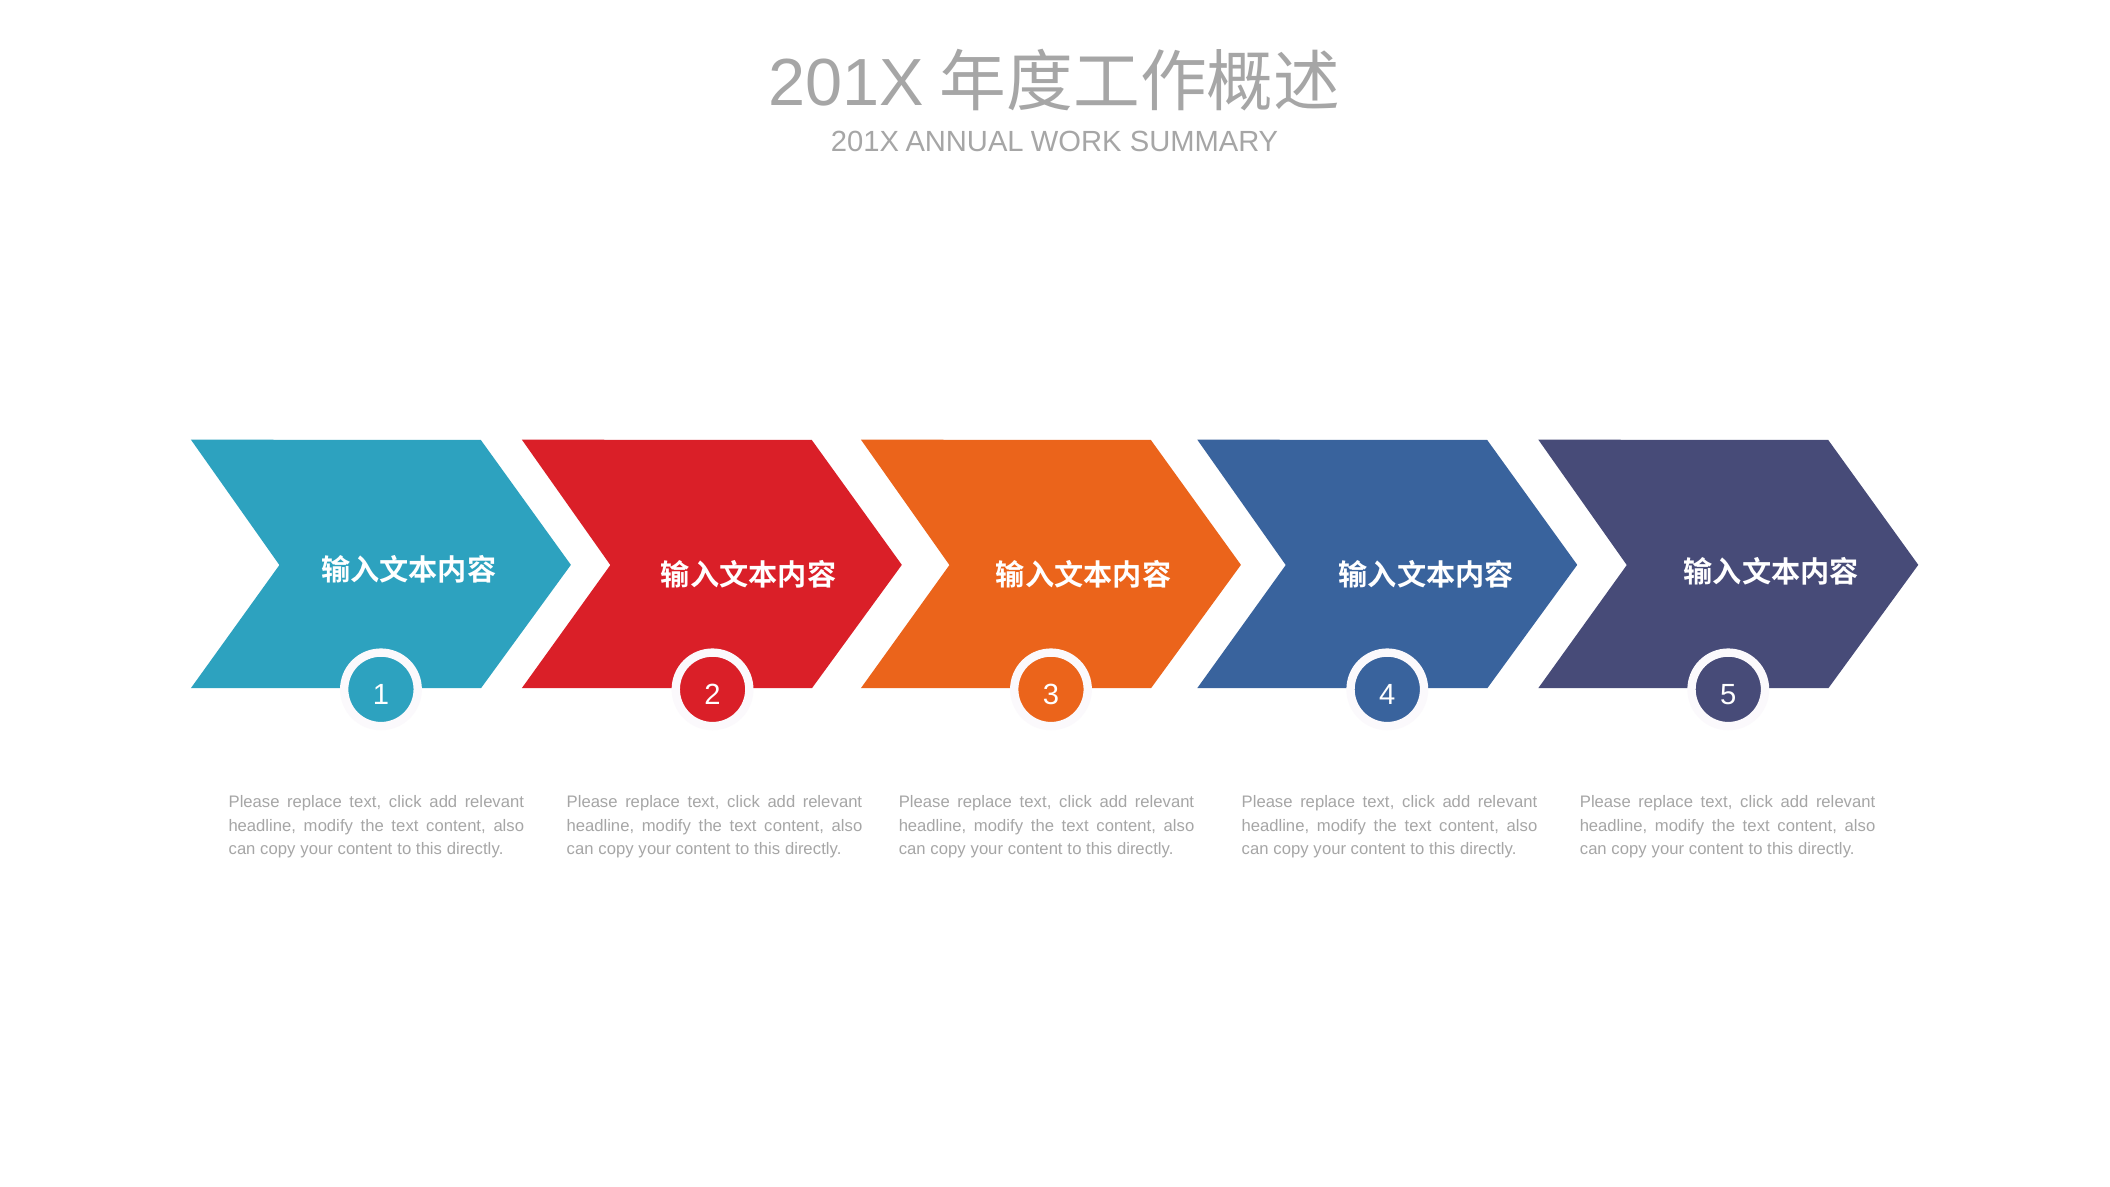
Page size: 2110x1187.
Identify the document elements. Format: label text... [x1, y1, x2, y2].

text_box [344, 652, 418, 727]
text_box 201X年度工作概述 [730, 38, 1379, 119]
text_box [1014, 652, 1088, 727]
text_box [521, 439, 860, 689]
text_box Please replace text, click add relevant headline, modify the text content, also can copy your content to this directly. [228, 786, 525, 859]
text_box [1691, 652, 1766, 727]
text_box Please replace text, click add relevant headline, modify the text content, also can copy your content to this directly. [1241, 786, 1538, 859]
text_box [1197, 439, 1538, 689]
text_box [1538, 439, 1919, 689]
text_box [190, 439, 521, 689]
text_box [675, 652, 750, 727]
text_box 201X ANNUAL WORK SUMMARY [824, 122, 1285, 158]
text_box Please replace text, click add relevant headline, modify the text content, also can copy your content to this directly. [566, 786, 863, 859]
text_box Please replace text, click add relevant headline, modify the text content, also can copy your content to this directly. [1579, 786, 1876, 859]
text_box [860, 439, 1197, 689]
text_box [1350, 652, 1425, 727]
text_box Please replace text, click add relevant headline, modify the text content, also can copy your content to this directly. [898, 786, 1195, 859]
